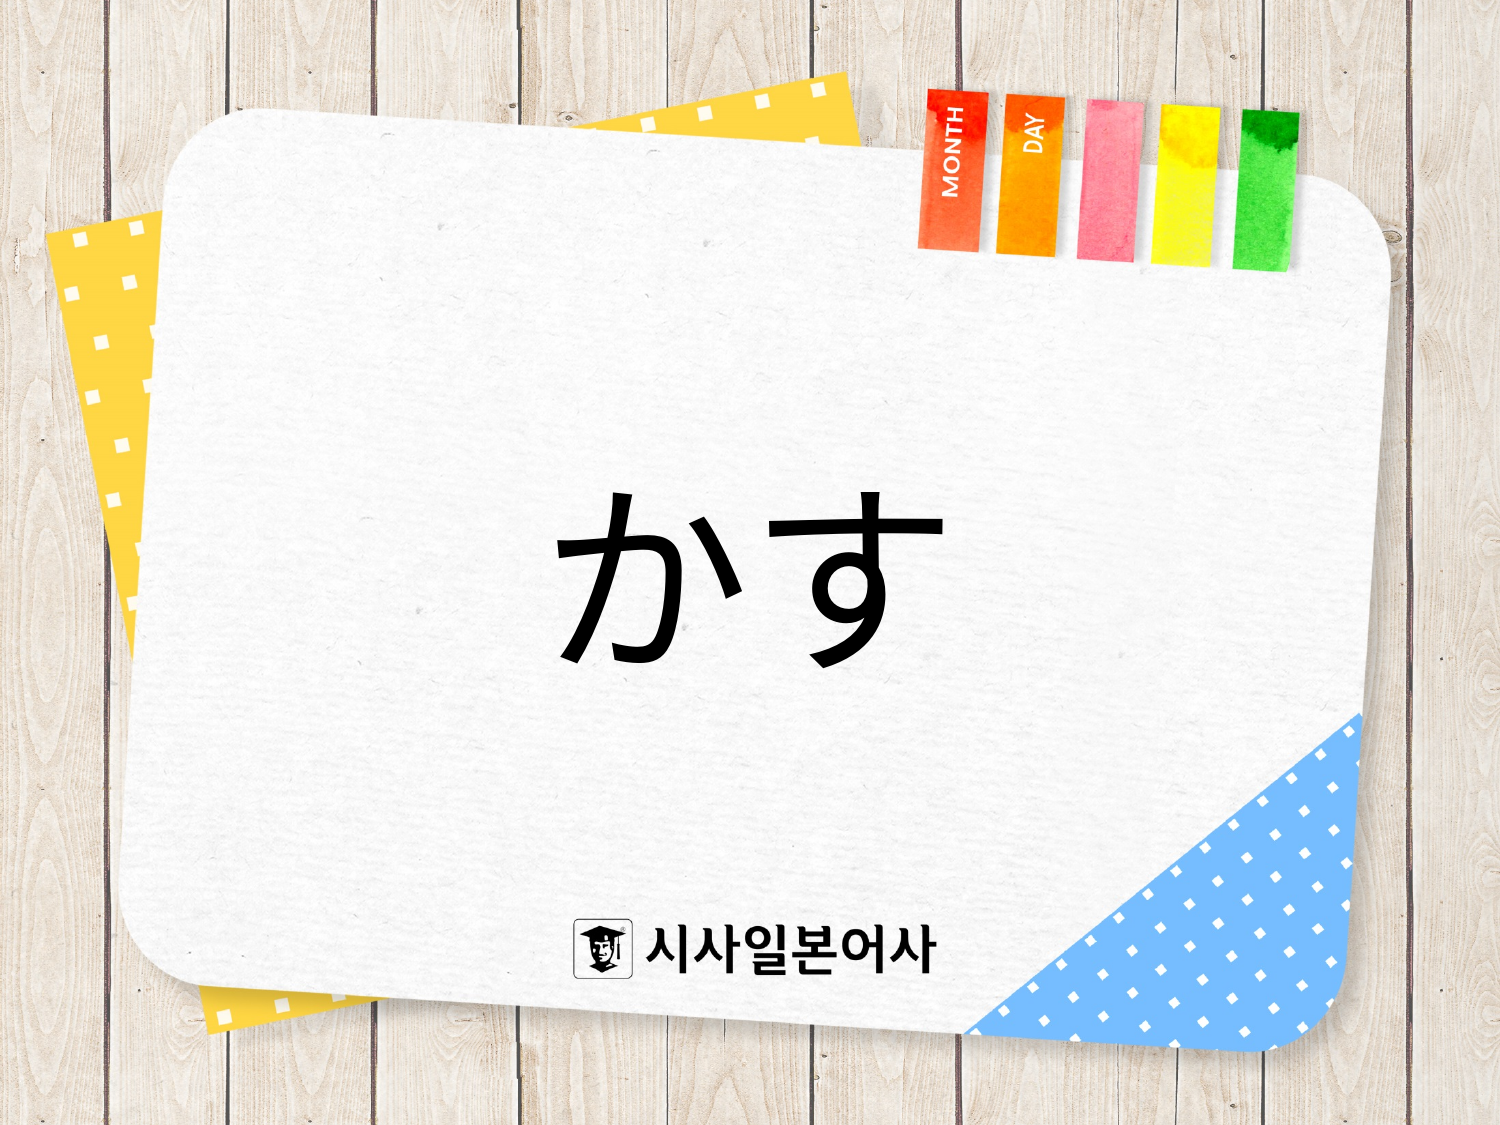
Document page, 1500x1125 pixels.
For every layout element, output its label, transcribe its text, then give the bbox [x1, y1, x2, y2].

picture [0, 0, 1500, 1125]
title かす [75, 338, 1425, 811]
